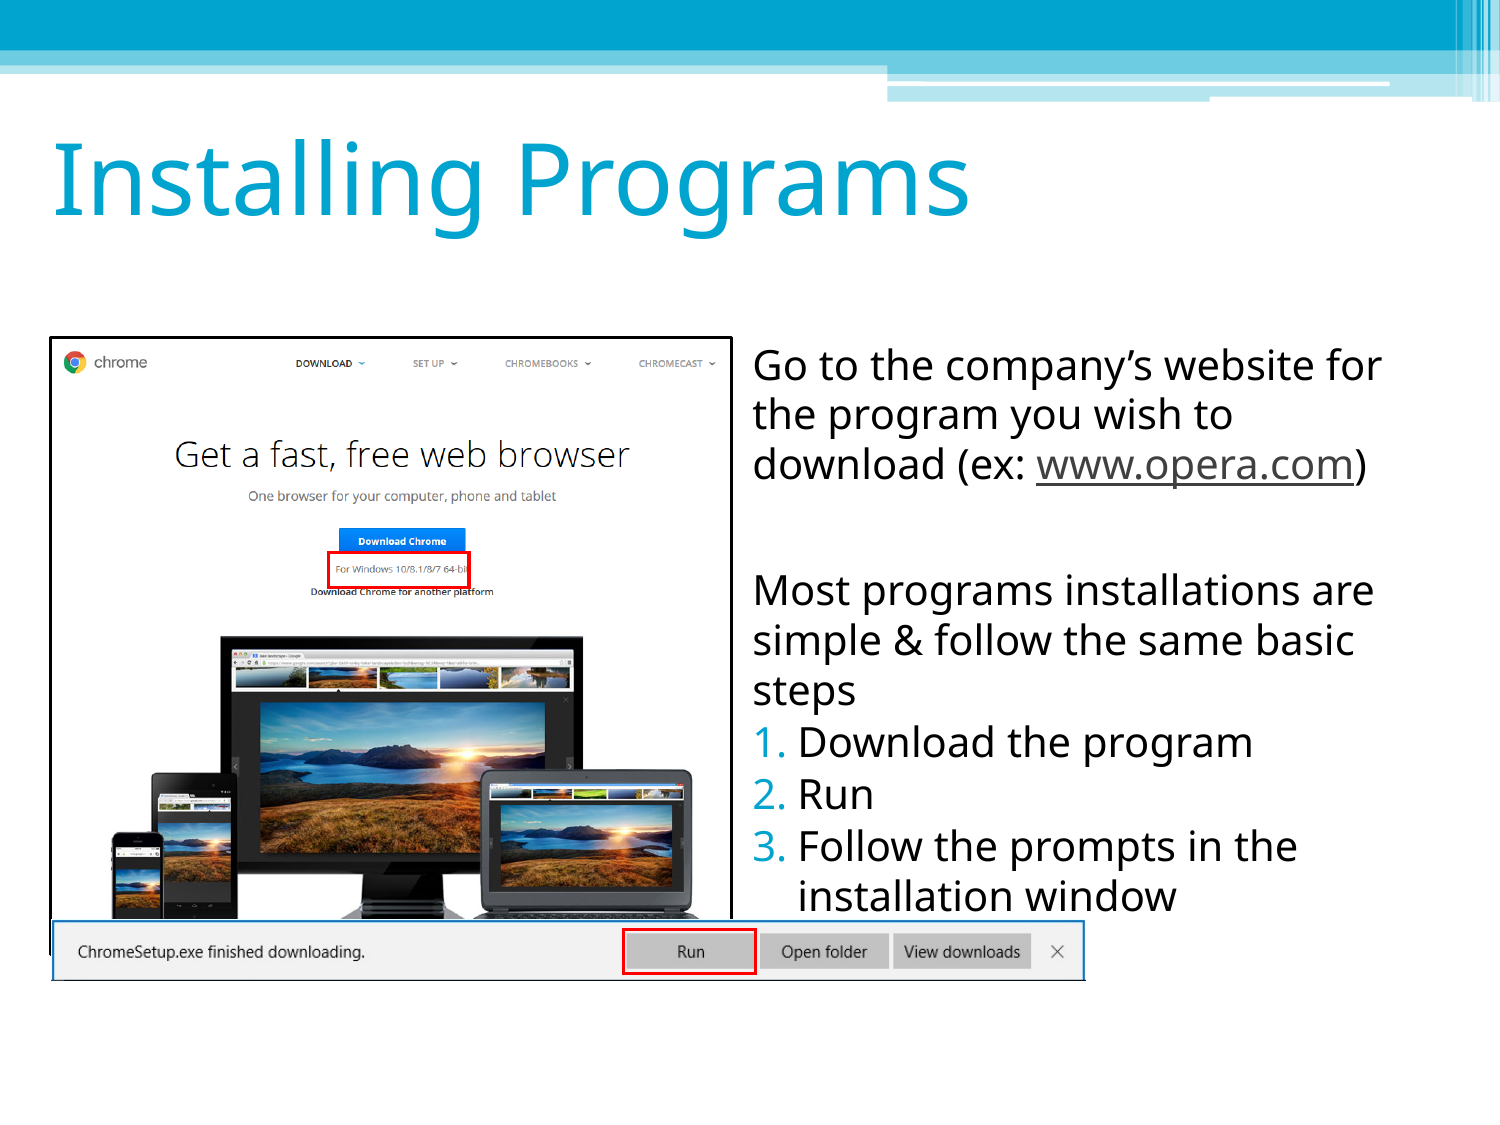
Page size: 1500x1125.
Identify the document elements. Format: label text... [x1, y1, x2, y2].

list Most programs installations are simple & follow the same basic steps Download the program Run Follow the prompts in the installation window [1085, 556, 1453, 883]
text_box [51, 339, 1085, 981]
title Installing Programs [37, 87, 1500, 263]
text_box Go to the company’s website for the program you wish to download (ex: www.opera.com) [737, 330, 1399, 503]
